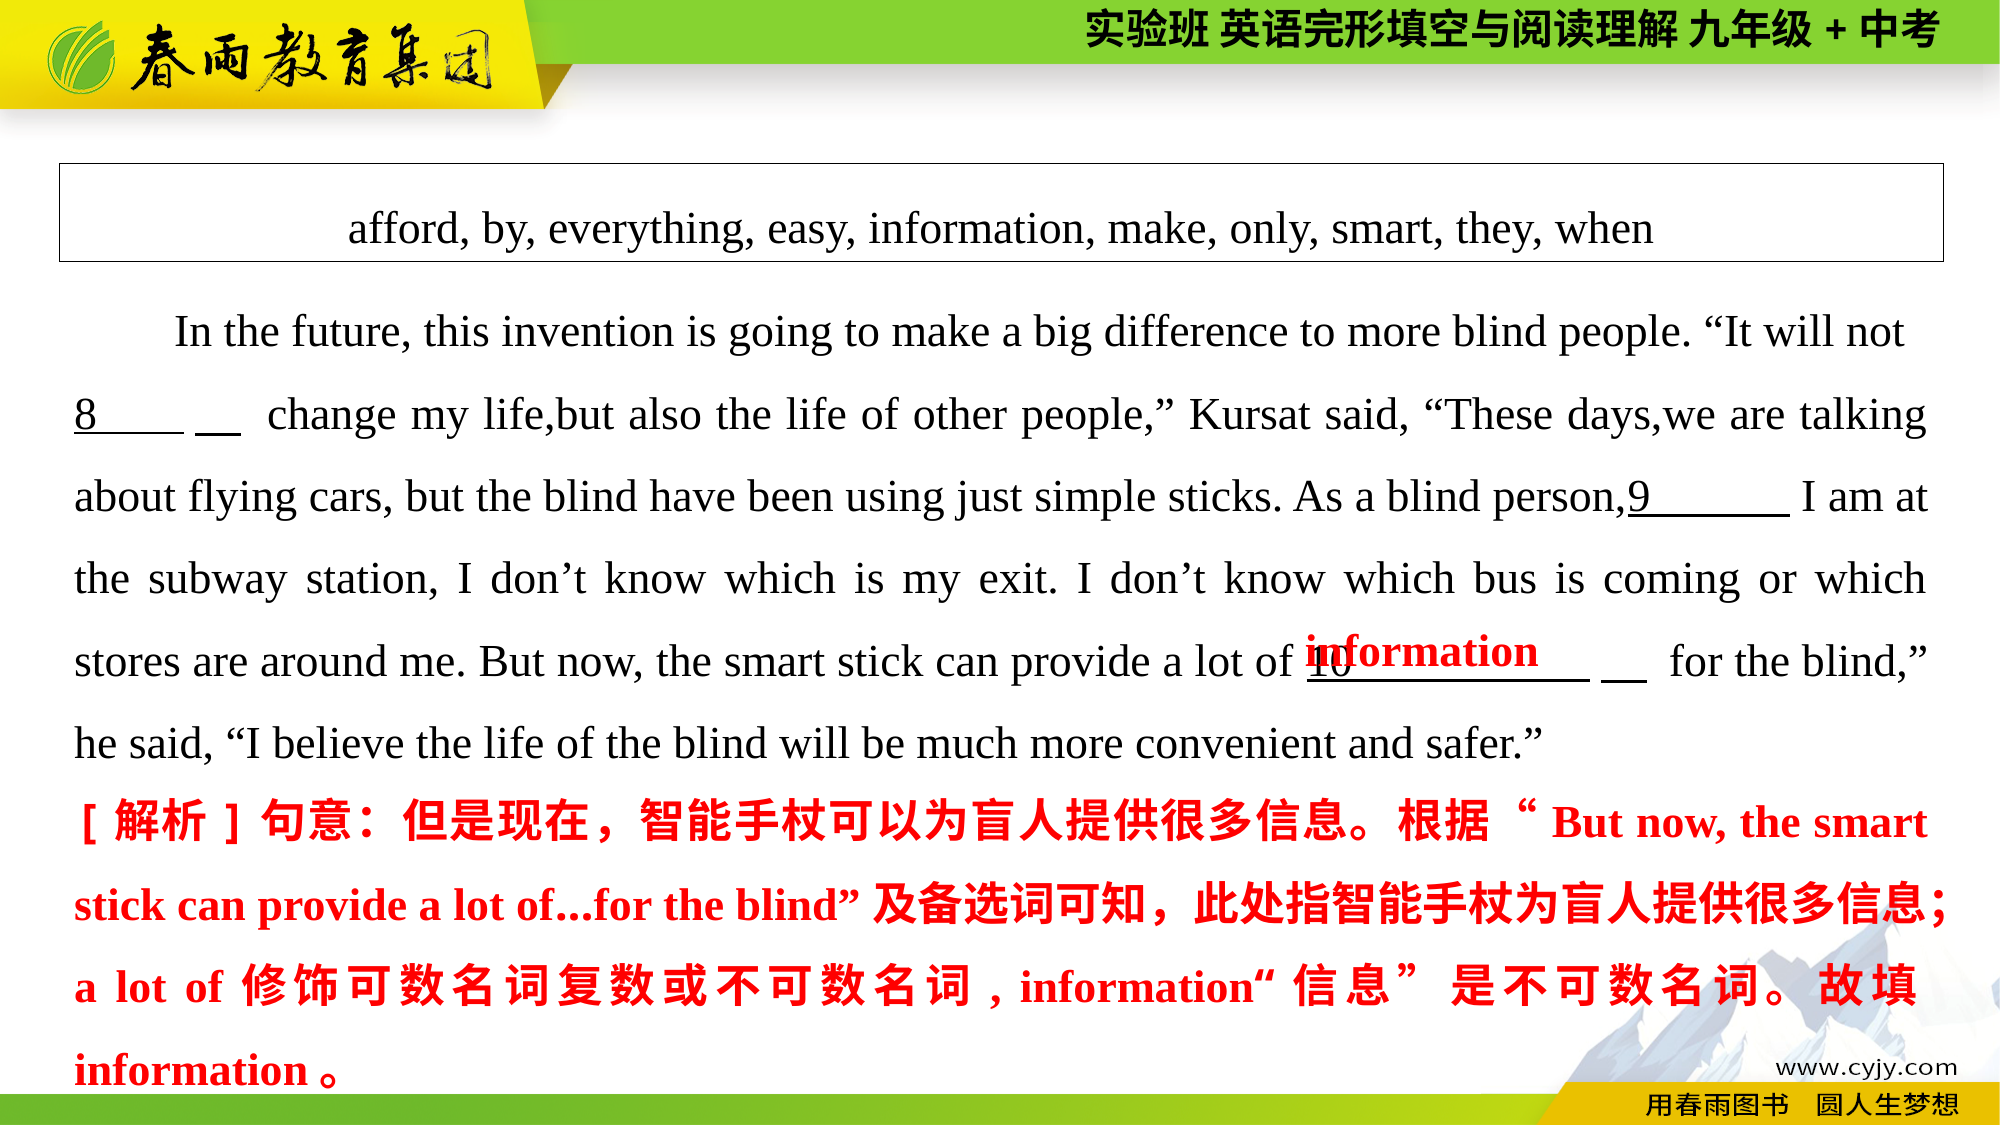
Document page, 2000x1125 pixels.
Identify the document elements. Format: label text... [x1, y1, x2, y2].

text_box [解析]句意：但是现在，智能手杖可以为盲人提供很多信息。根据“But now, the smart stick can provide a lot of...for the blind”及备选词可知，此处指智能手杖为盲人提供很多信息；a lot of修饰可数名词复数或不可数名词, information“信息”是不可数名词。故填information。 [59, 776, 1944, 1102]
text_box information [1289, 613, 1554, 683]
list afford, by, everything, easy, information, make, only, smart, they, when [59, 163, 1944, 262]
picture [0, 0, 2000, 1125]
text_box In the future, this invention is going to make a big difference to more blind people. “It will not 8 change my life,but also the life of other people,” Kursat said, “These days,we are talking about flying cars, but the blind have been using just simple sticks. As a blind person,9 I am at the subway station, I don’t know which is my exit. I don’t know which bus is coming or which stores are around me. But now, the smart stick can provide a lot of 10 for the blind,” he said, “I believe the life of the blind will be much more convenient and safer.” [59, 265, 1944, 776]
